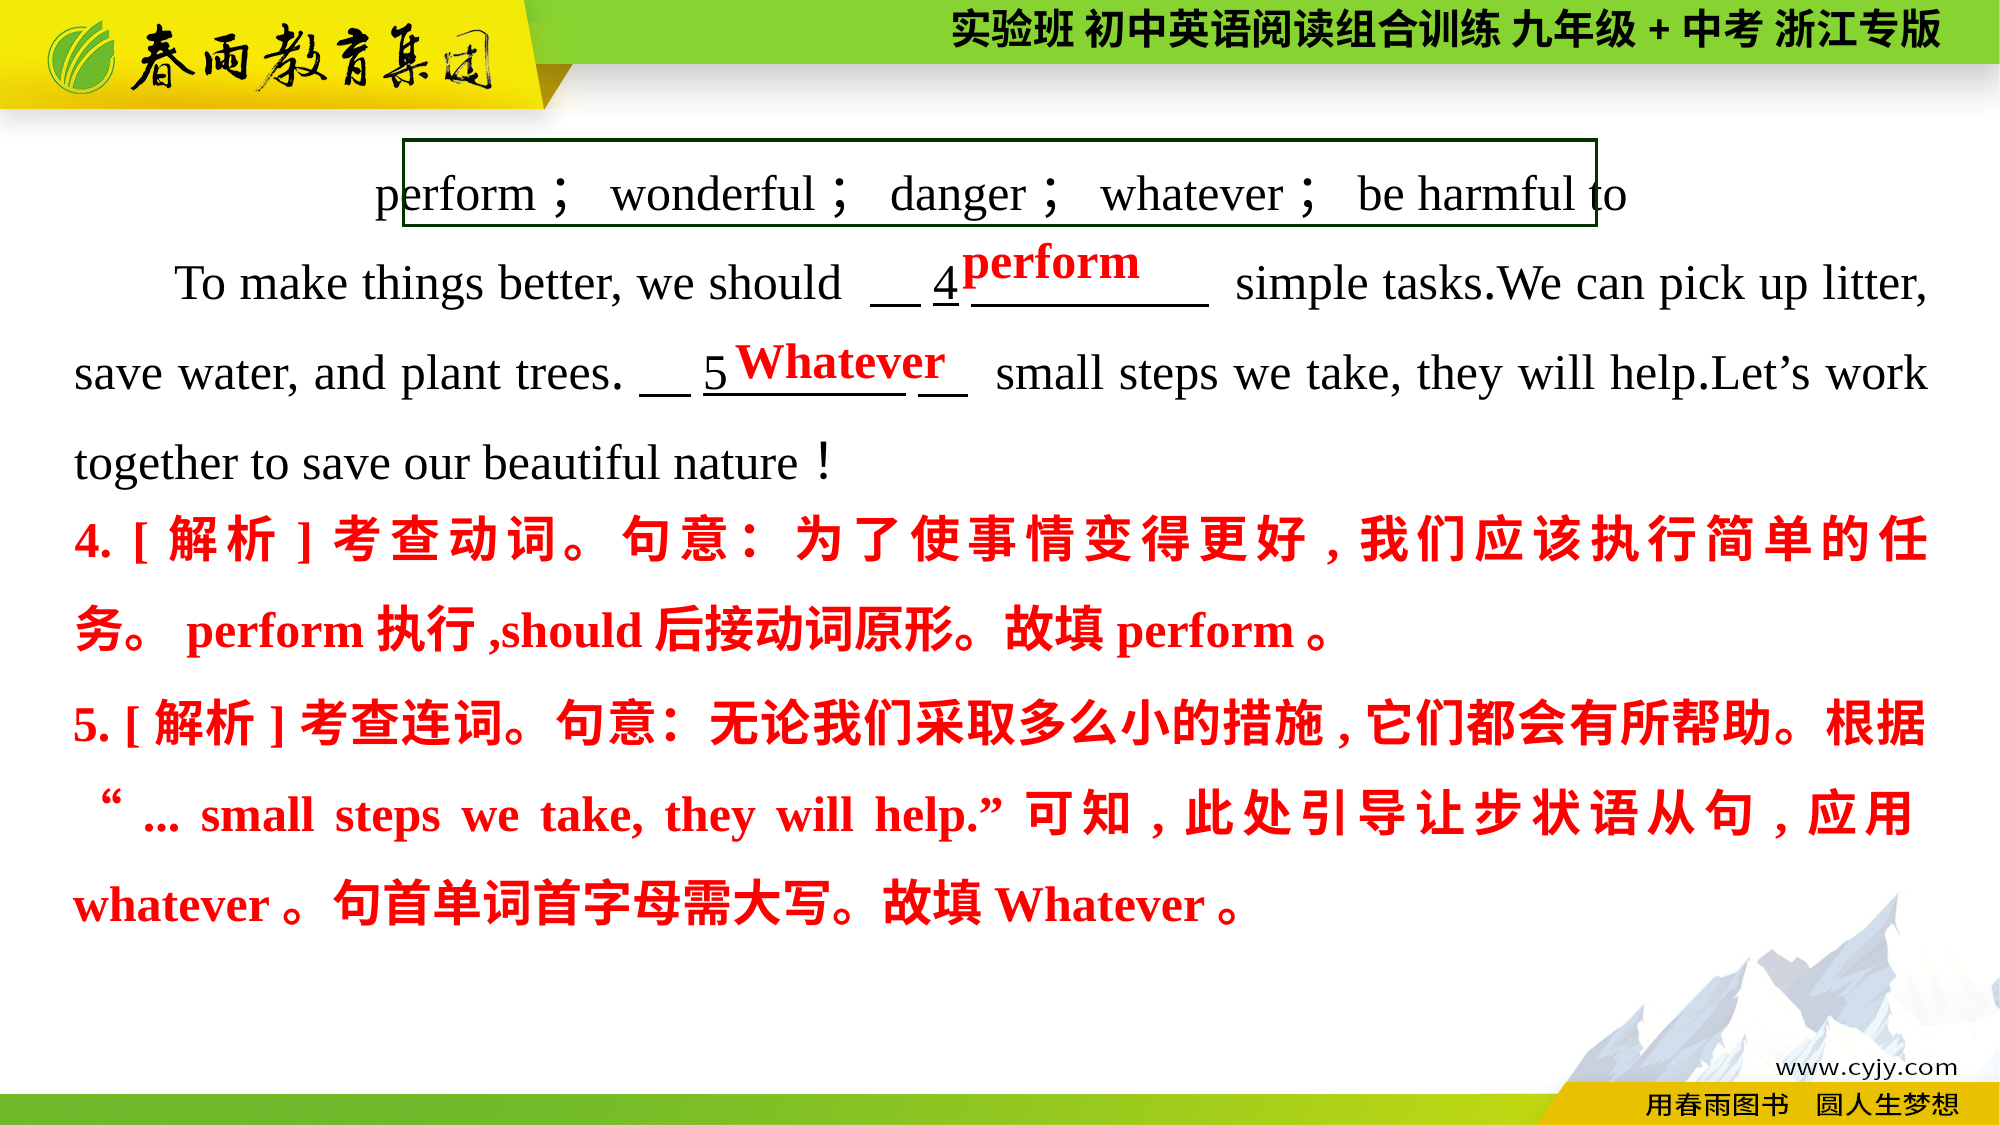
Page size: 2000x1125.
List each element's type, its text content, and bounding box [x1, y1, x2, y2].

picture [0, 0, 2000, 1125]
text_box 5. [解析]考查连词。句意：无论我们采取多么小的措施,它们都会有所帮助。根据“... small steps we take, they will help.”可知,此处引导让步状语从句,应用whatever。句首单词首字母需大写。故填Whatever。 [57, 653, 1943, 939]
text_box Whatever [720, 321, 962, 397]
text_box 4. [解析]考查动词。句意：为了使事情变得更好,我们应该执行简单的任务。perform执行,should后接动词原形。故填perform。 [59, 469, 1944, 665]
text_box [403, 140, 1597, 226]
list perform；wonderful；danger；whatever；be harmful to To make things better, we should 4 simple tasks.We can pick up litter, save water, and plant trees. 5 small steps we take, they will help.Let’s work together to save our beautiful nature！ [59, 122, 1944, 469]
text_box perform [935, 220, 1156, 296]
